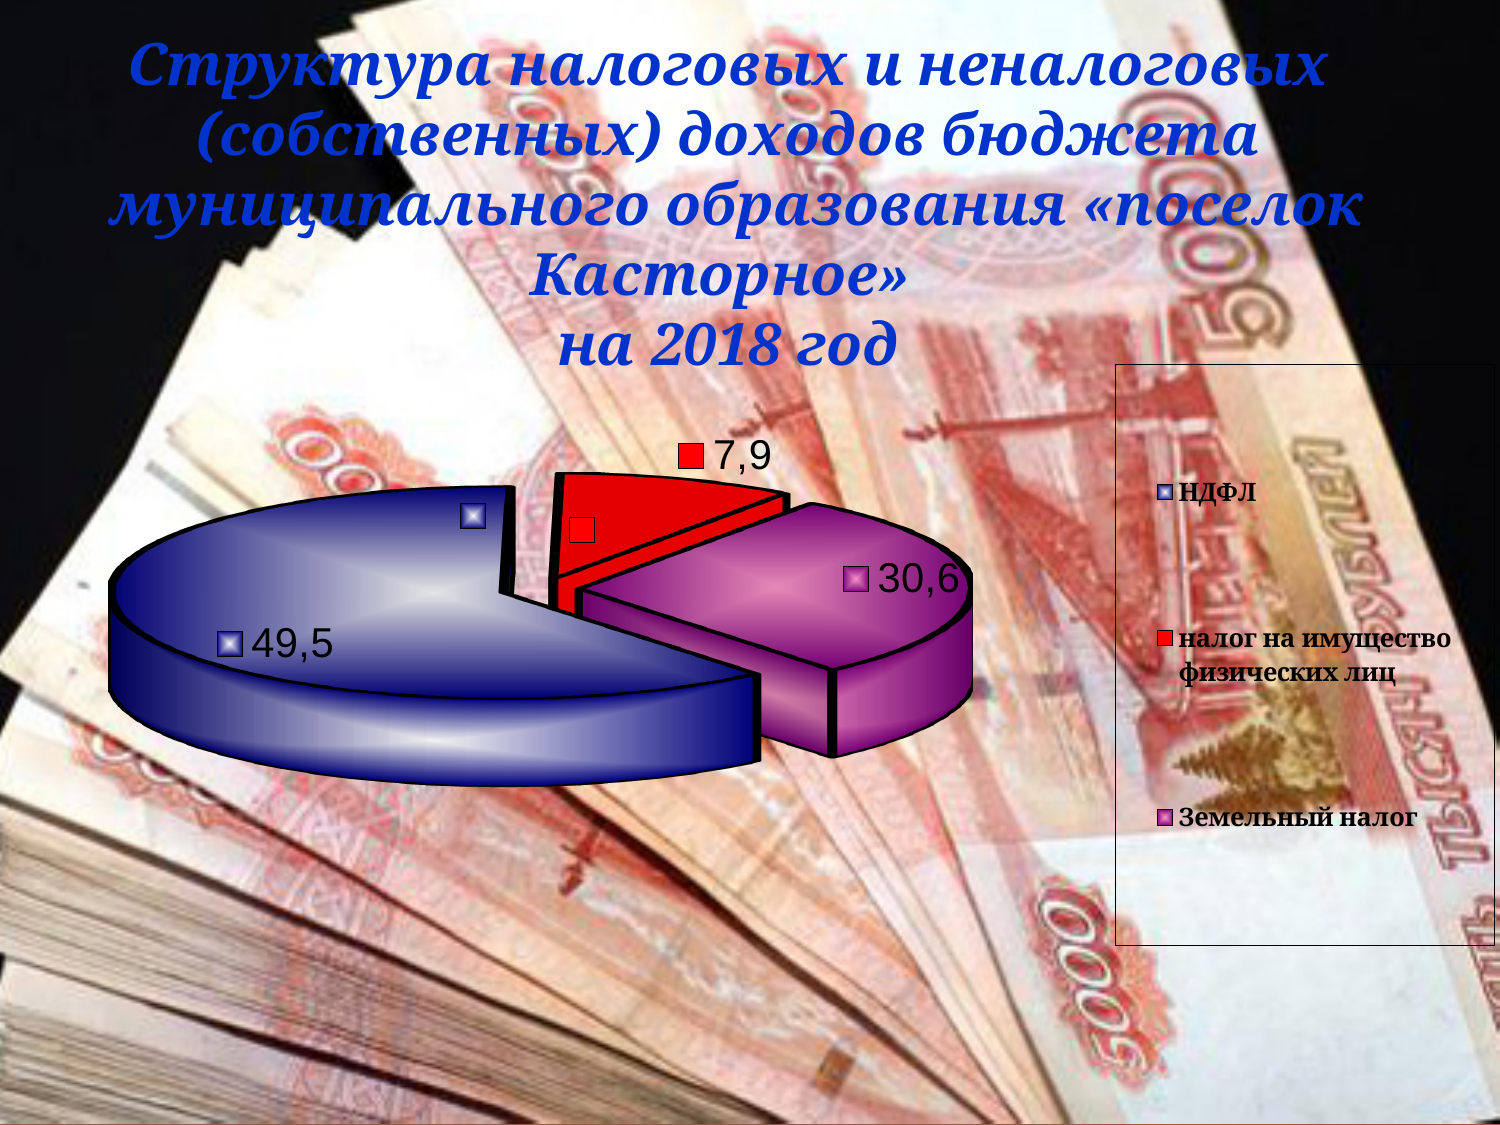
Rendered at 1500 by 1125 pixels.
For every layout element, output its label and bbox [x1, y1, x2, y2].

picture [0, 1048, 1500, 1125]
chart [0, 220, 1500, 1048]
picture [0, 0, 1500, 220]
